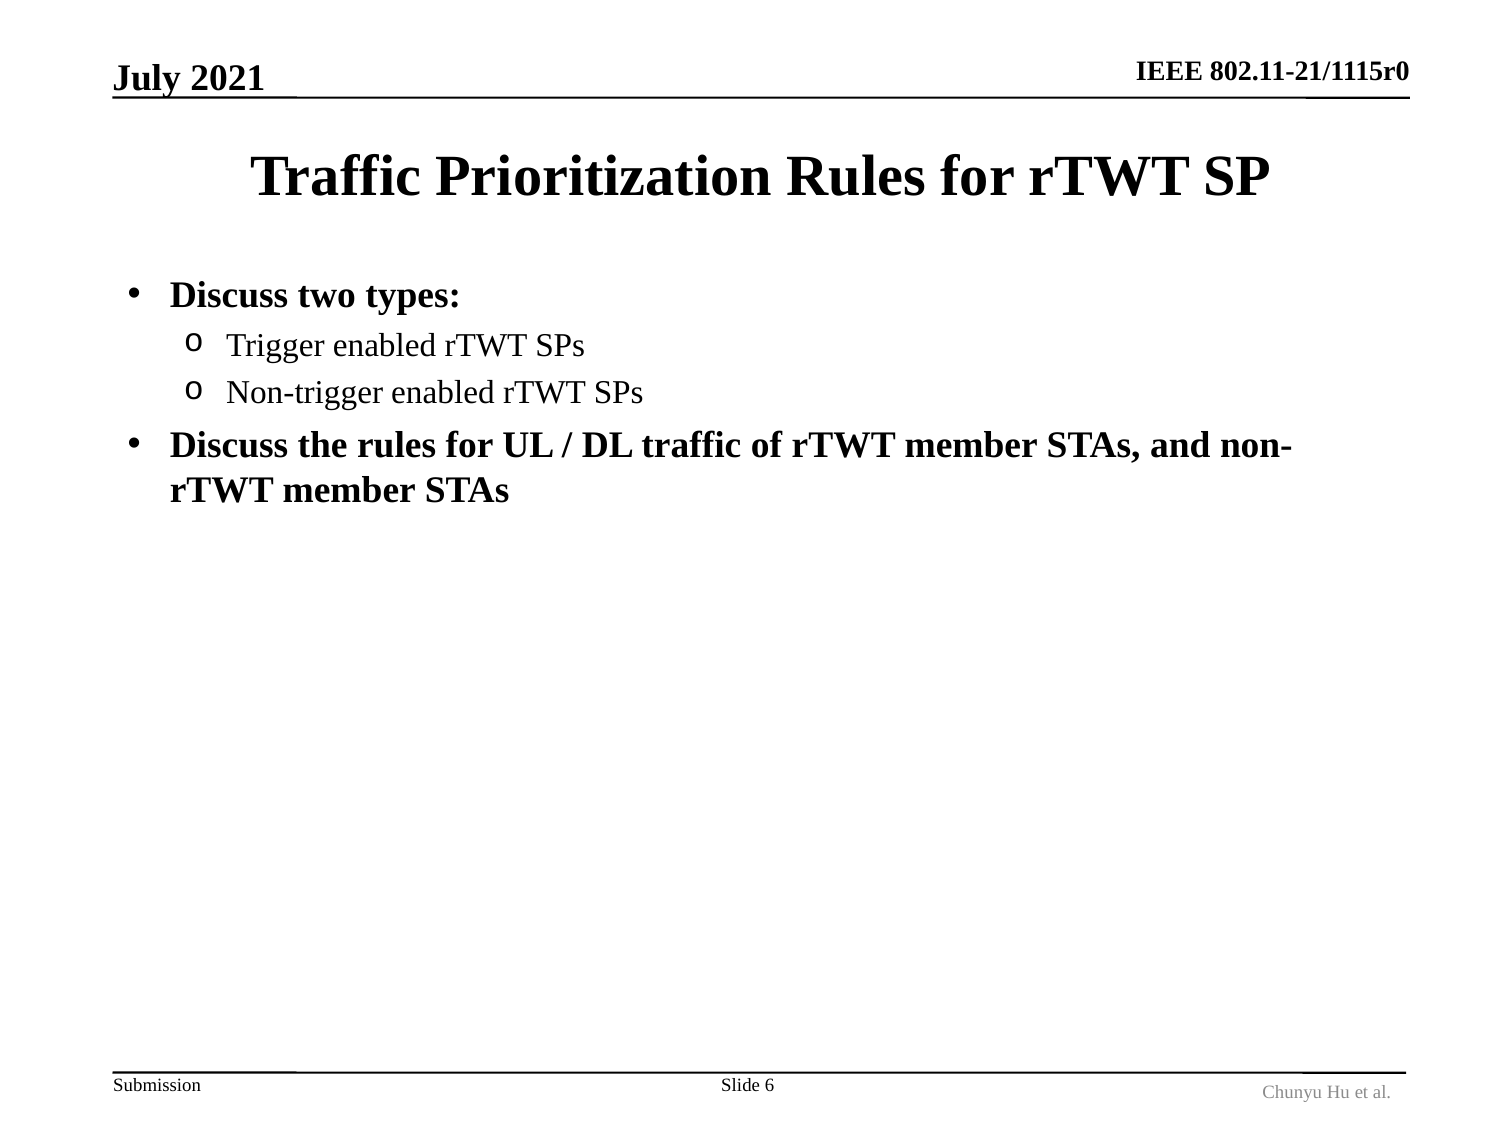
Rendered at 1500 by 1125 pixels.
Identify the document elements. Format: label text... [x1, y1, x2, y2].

list Discuss two types: Trigger enabled rTWT SPs Non-trigger enabled rTWT SPs Discuss the rules for UL / DL traffic of rTWT member STAs, and non-rTWT member STAs [112, 262, 1411, 1073]
footer Chunyu Hu et al. [877, 1072, 1407, 1110]
slide_number Slide 6 [702, 1072, 793, 1111]
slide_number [112, 52, 563, 90]
title Traffic Prioritization Rules for rTWT SP [112, 97, 1411, 248]
